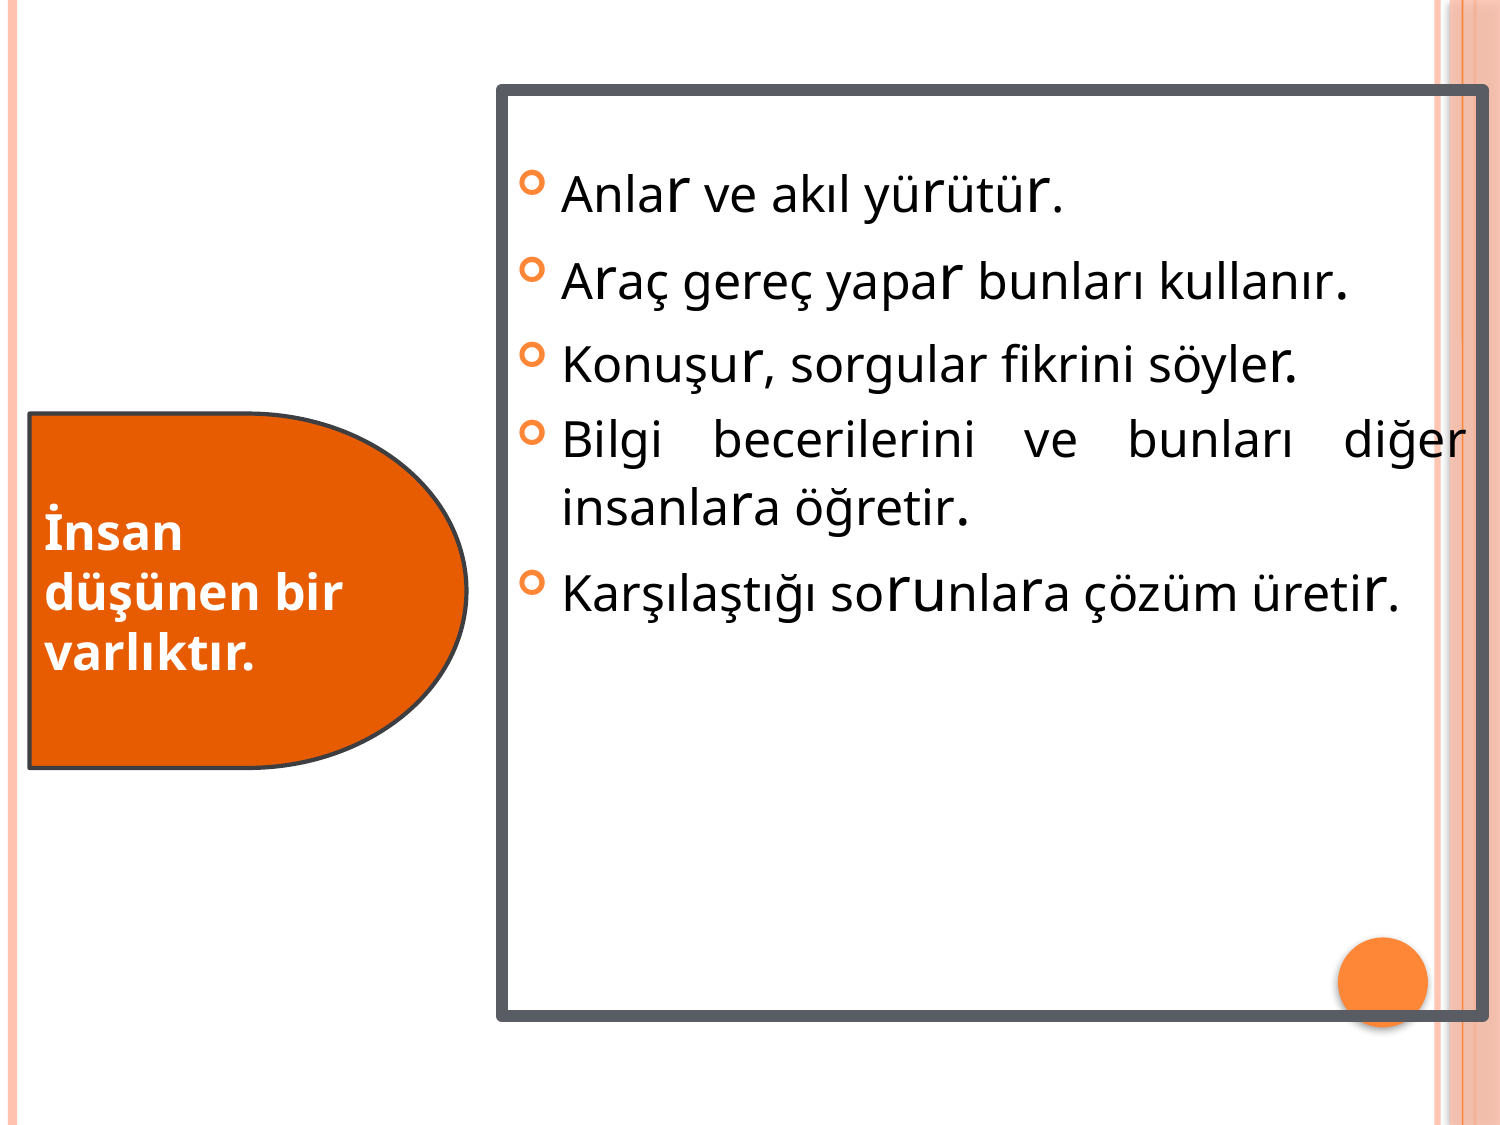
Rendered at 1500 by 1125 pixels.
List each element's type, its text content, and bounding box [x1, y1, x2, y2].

text_box İnsan düşünen bir varlıktır. [27, 411, 469, 771]
list Anlar ve akıl yürütür. Araç gereç yapar bunları kullanır. Konuşur, sorgular fikrini söyler. Bilgi becerilerini ve bunları diğer insanlara öğretir. Karşılaştığı sorunlara çözüm üretir. [501, 90, 1483, 1016]
